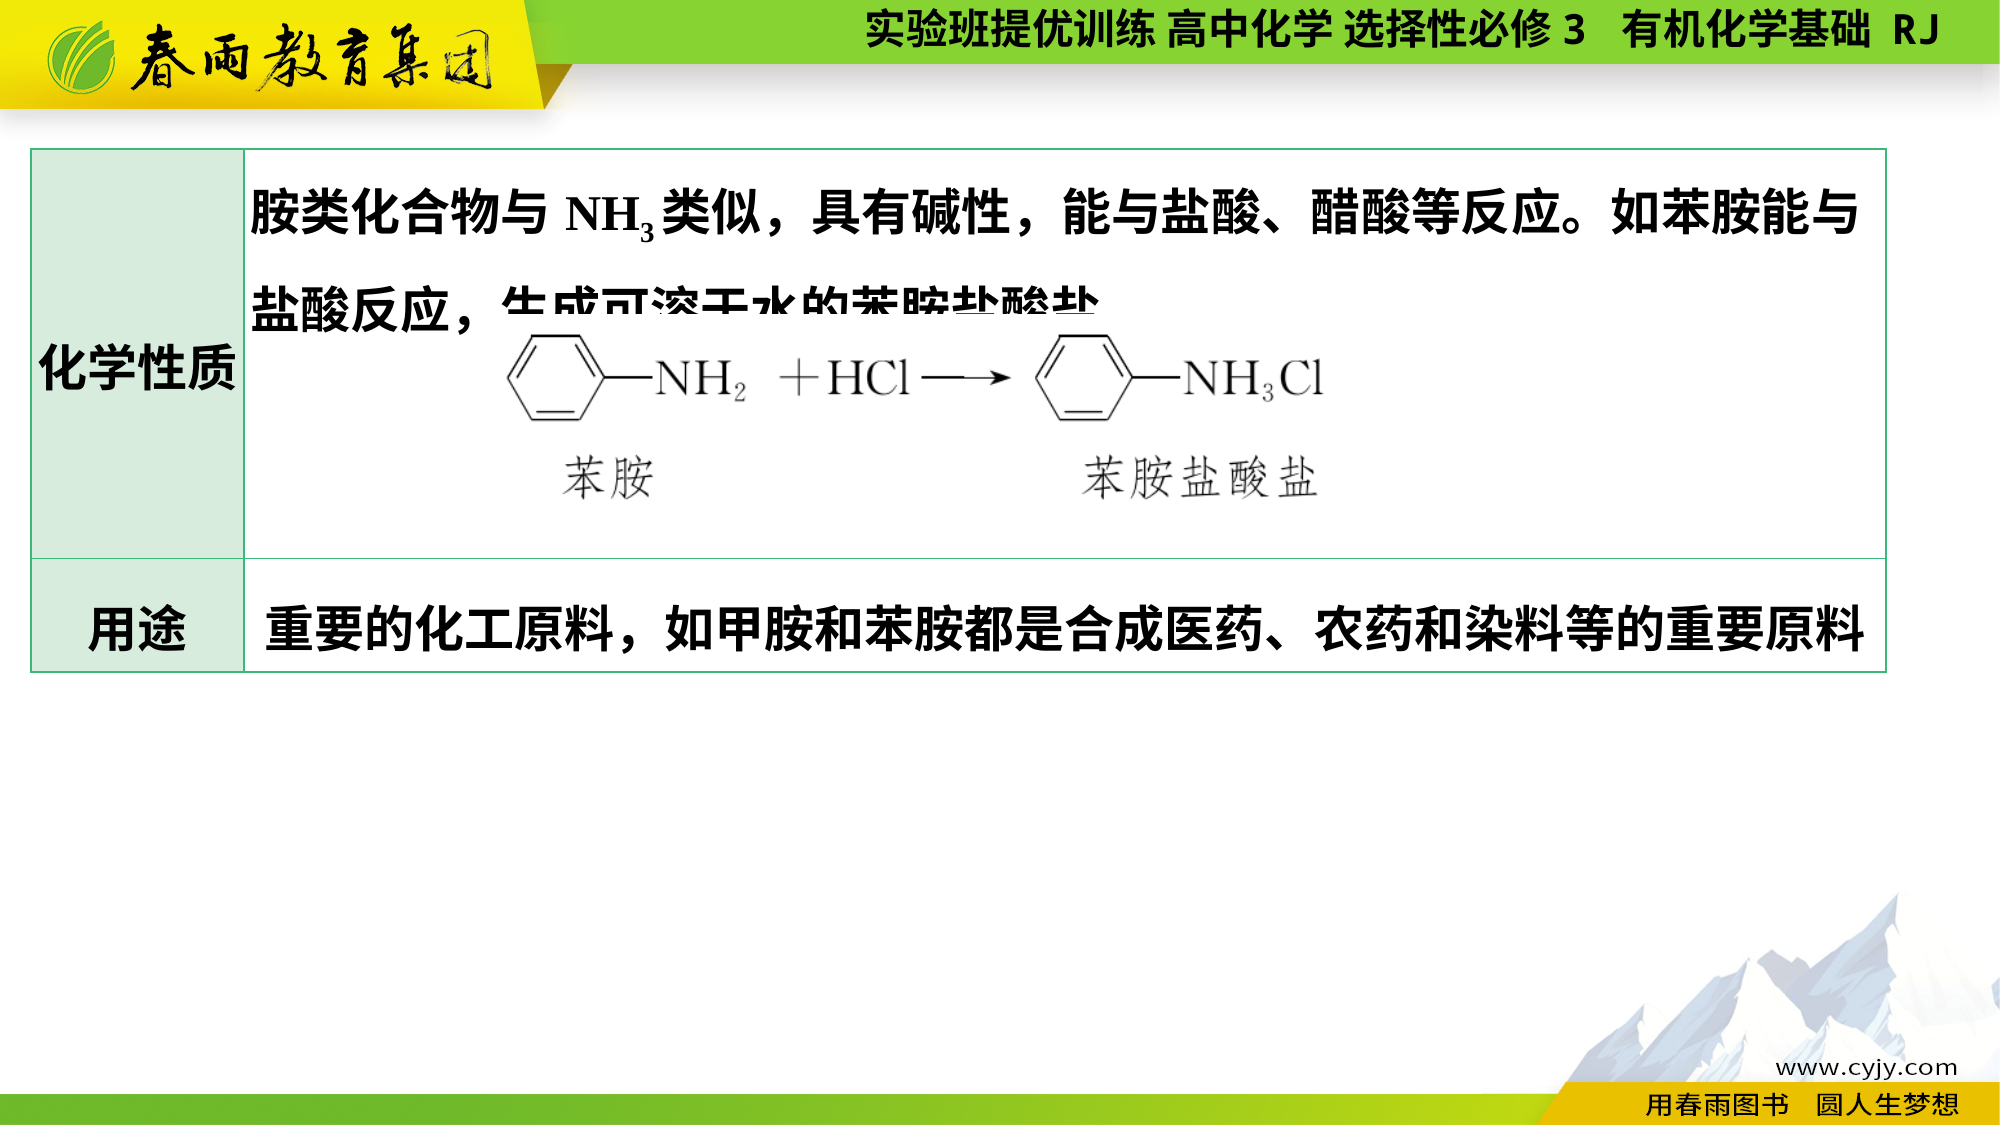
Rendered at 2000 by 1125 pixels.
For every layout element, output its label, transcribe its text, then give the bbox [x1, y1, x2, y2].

picture [0, 0, 2000, 1125]
table_cell 重要的化工原料，如甲胺和苯胺都是合成医药、农药和染料等的重要原料 [245, 559, 1885, 671]
table_header 胺类化合物与NH3类似，具有碱性，能与盐酸、醋酸等反应。如苯胺能与盐酸反应，生成可溶于水的苯胺盐酸盐。 [245, 150, 1885, 558]
table_cell 用途 [32, 559, 243, 671]
table_header 化学性质 [32, 150, 243, 558]
